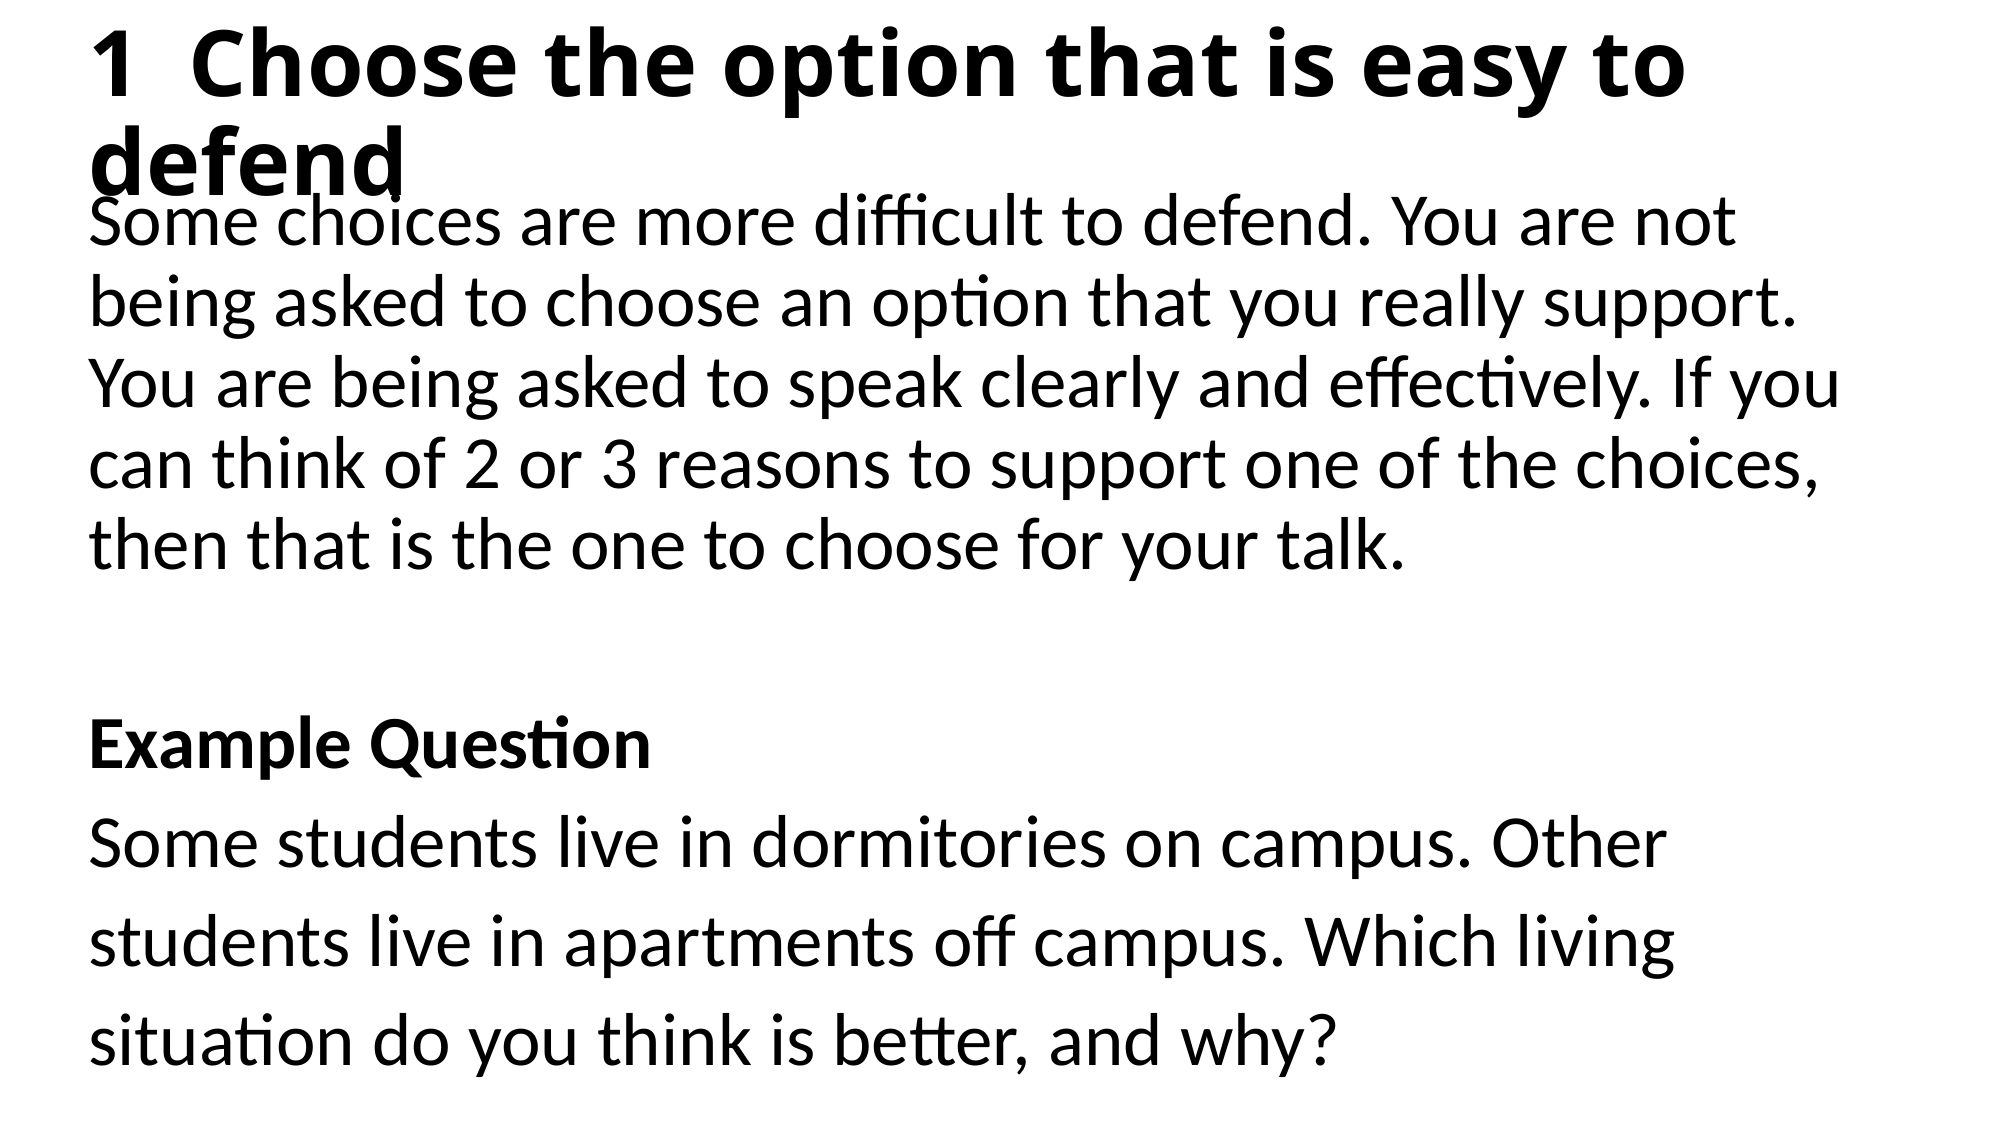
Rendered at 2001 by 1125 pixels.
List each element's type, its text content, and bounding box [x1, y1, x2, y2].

title 1 Choose the option that is easy to defend [73, 59, 1863, 173]
list Some choices are more difficult to defend. You are not being asked to choose an option that you really support. You are being asked to speak clearly and effectively. If you can think of 2 or 3 reasons to support one of the choices, then that is the one to choose for your talk. Example Question Some students live in dormitories on campus. Other students live in apartments off campus. Which living situation do you think is better, and why? [73, 173, 1930, 1103]
